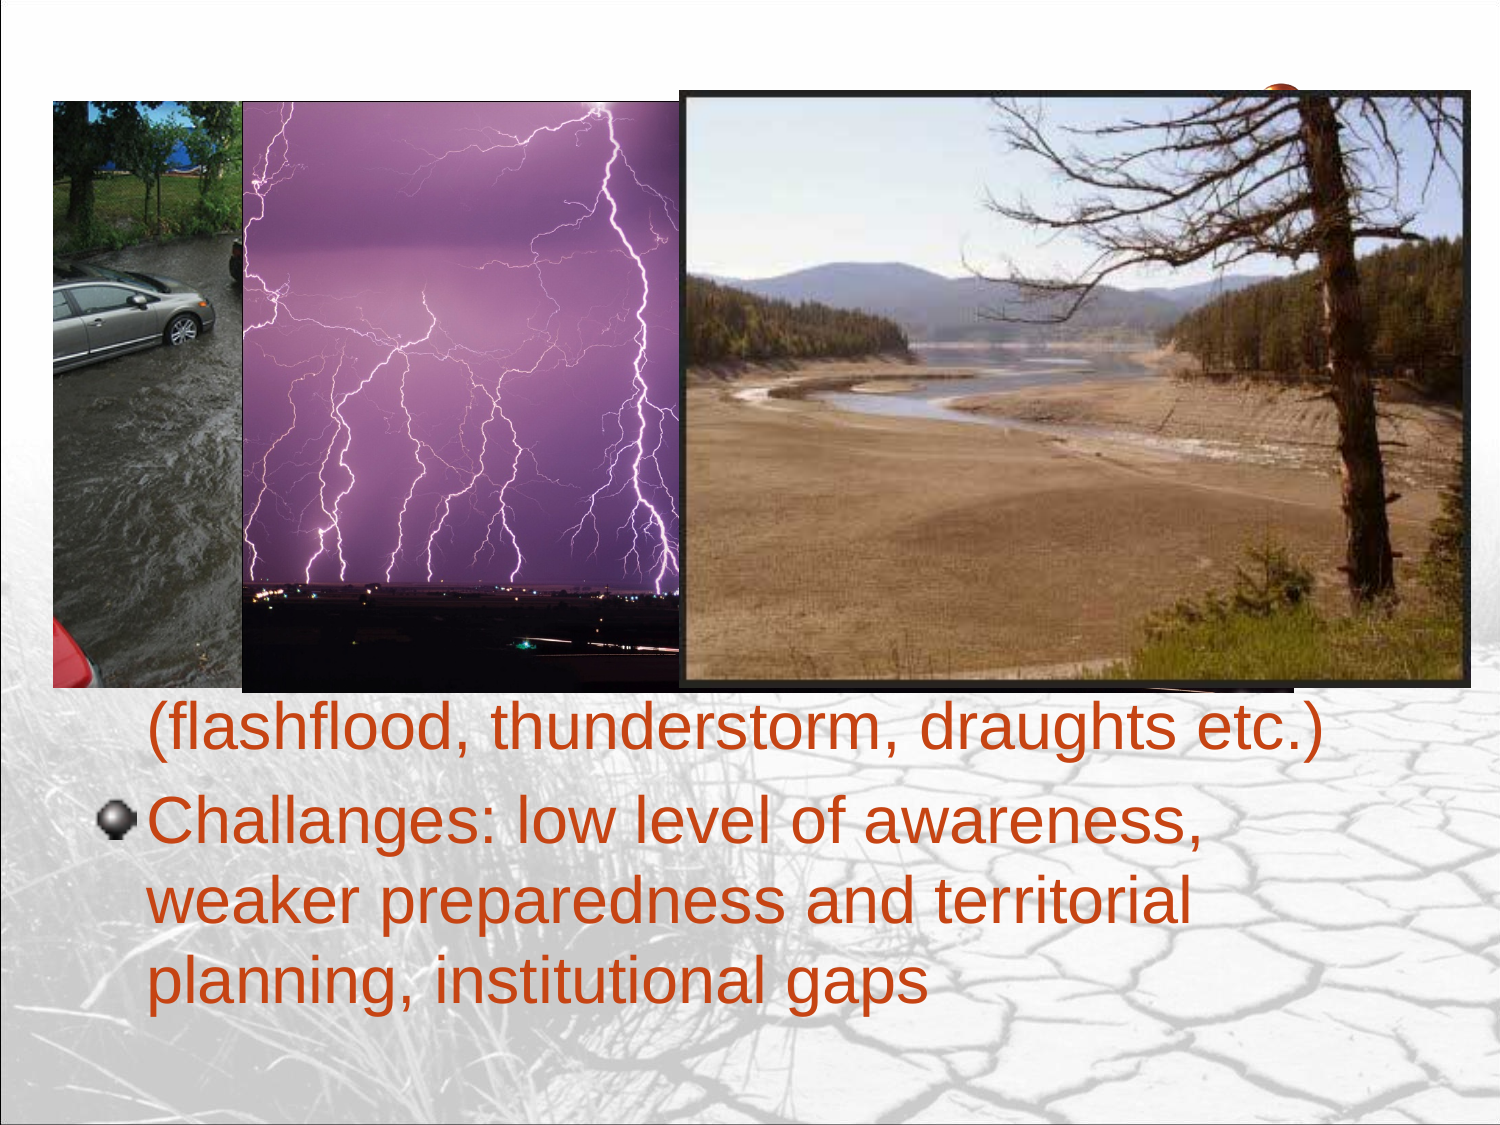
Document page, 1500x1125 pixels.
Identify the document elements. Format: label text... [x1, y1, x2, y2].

title Extreme weather [76, 42, 1201, 100]
list South Eastern European (SEE) region: Common challenges and territorial coherence Climate changeExtreme climate eventswide range of risk types (flashflood, thunderstorm, draughts etc.) Challanges: low level of awareness, weaker preparedness and territorial planning, institutional gaps [74, 696, 1426, 1006]
picture [0, 0, 1500, 1125]
